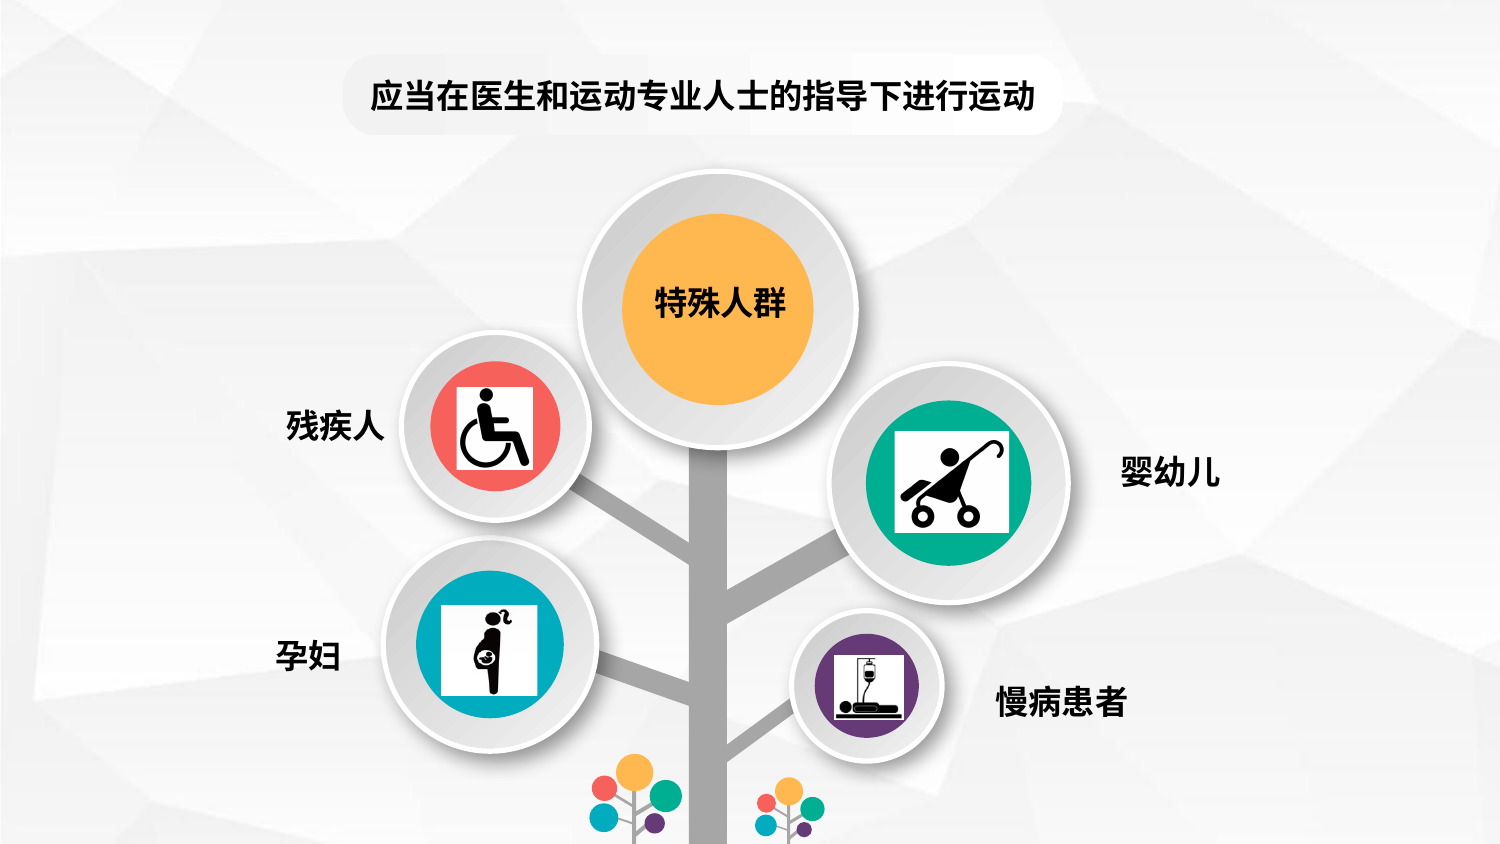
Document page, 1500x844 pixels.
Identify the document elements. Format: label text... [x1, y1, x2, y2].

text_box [828, 363, 1069, 603]
picture [894, 431, 1010, 533]
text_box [791, 610, 943, 762]
text_box 婴幼儿 [1074, 444, 1266, 499]
text_box 残疾人 [221, 397, 401, 453]
picture [440, 605, 538, 696]
picture [0, 0, 1500, 844]
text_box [754, 777, 825, 844]
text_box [401, 332, 590, 521]
picture [456, 387, 533, 470]
text_box 慢病患者 [956, 674, 1168, 729]
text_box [579, 171, 857, 448]
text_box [535, 448, 881, 844]
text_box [589, 753, 682, 844]
text_box 应当在医生和运动专业人士的指导下进行运动 [341, 53, 1065, 137]
picture [834, 655, 904, 720]
text_box 孕妇 [193, 628, 383, 683]
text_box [383, 537, 597, 752]
